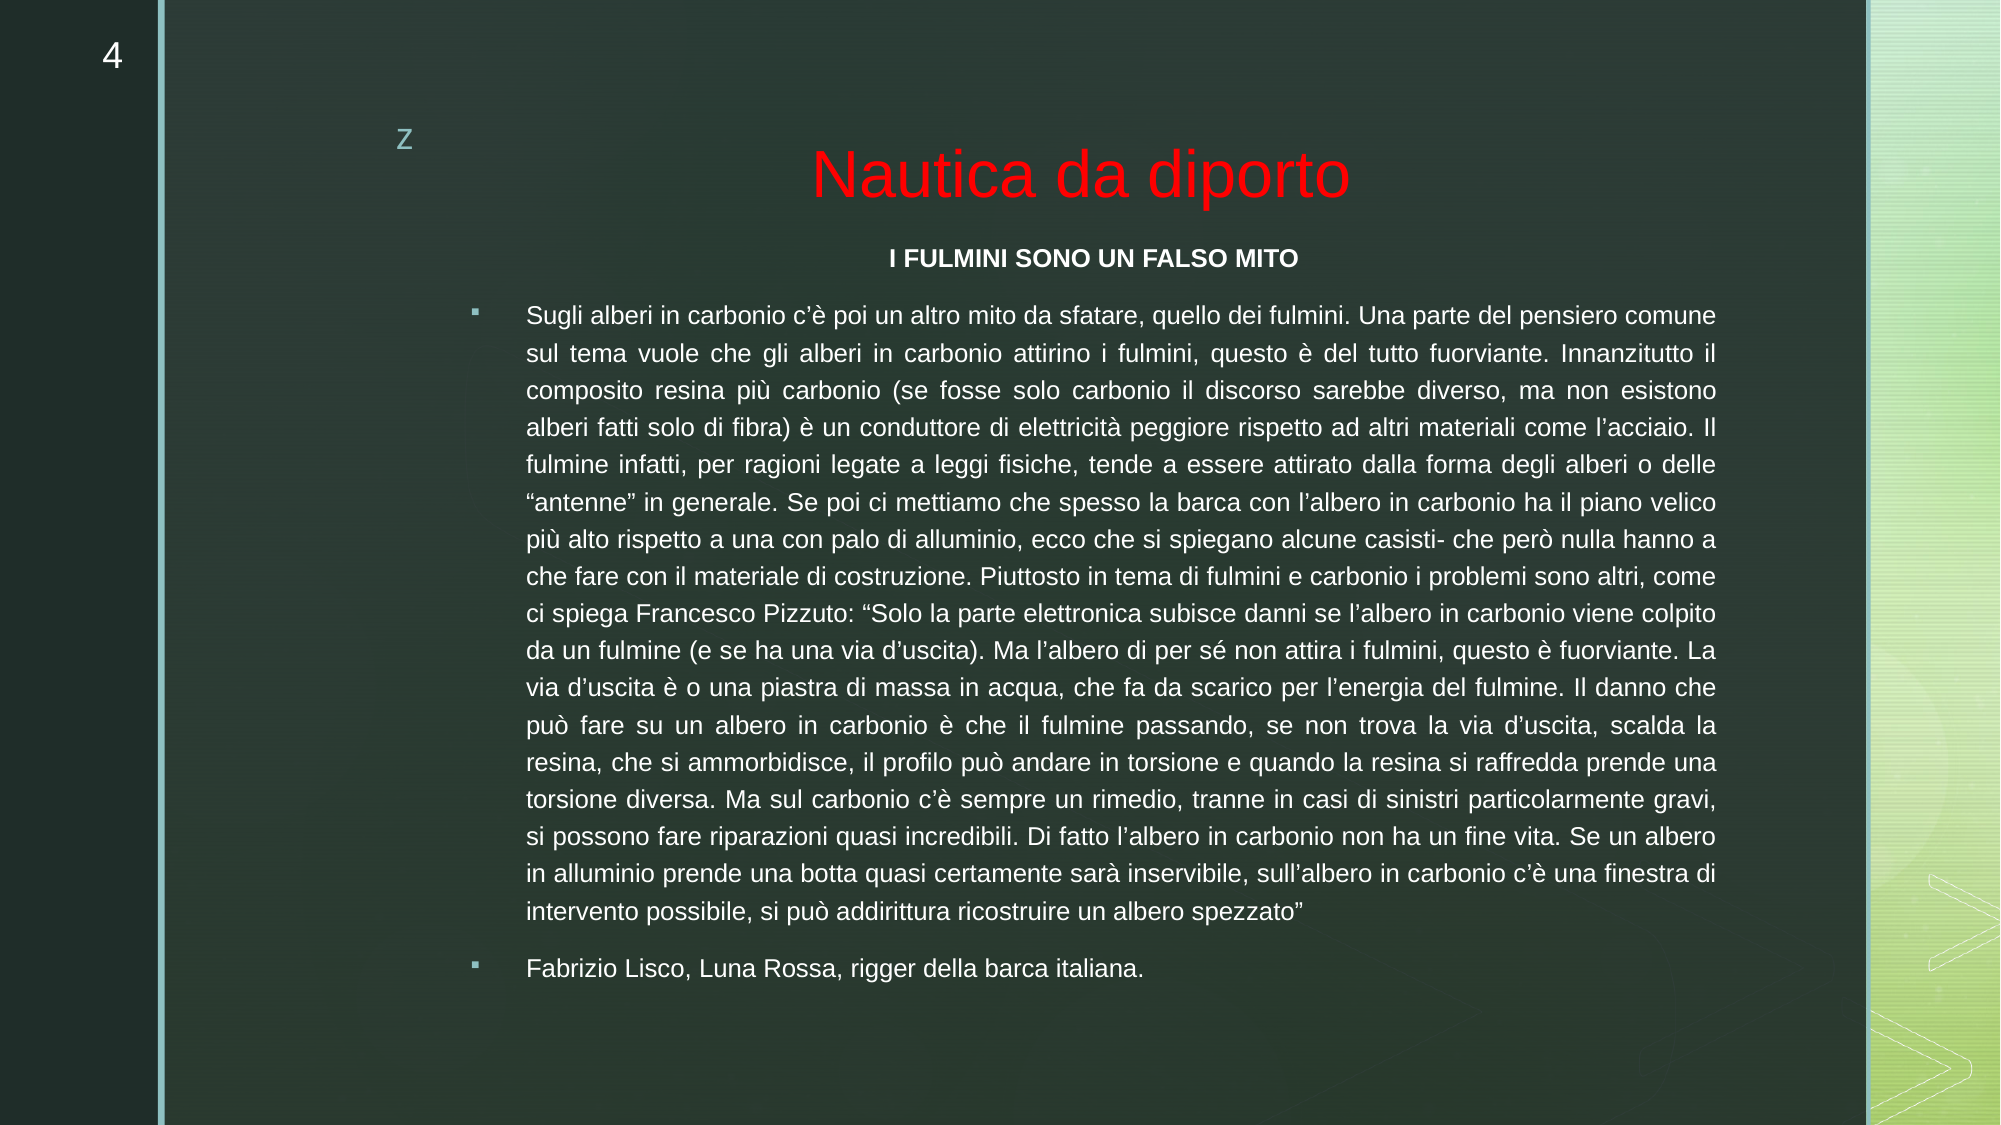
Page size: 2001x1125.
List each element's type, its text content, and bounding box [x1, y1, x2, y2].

title Nautica da diporto [428, 132, 1734, 310]
picture [1871, 0, 2001, 1125]
list I FULMINI SONO UN FALSO MITO Sugli alberi in carbonio c’è poi un altro mito da sfatare, quello dei fulmini. Una parte del pensiero comune sul tema vuole che gli alberi in carbonio attirino i fulmini, questo è del tutto fuorviante. Innanzitutto il composito resina più carbonio (se fosse solo carbonio il discorso sarebbe diverso, ma non esistono alberi fatti solo di fibra) è un conduttore di elettricità peggiore rispetto ad altri materiali come l’acciaio. Il fulmine infatti, per ragioni legate a leggi fisiche, tende a essere attirato dalla forma degli alberi o delle “antenne” in generale. Se poi ci mettiamo che spesso la barca con l’albero in carbonio ha il piano velico più alto rispetto a una con palo di alluminio, ecco che si spiegano alcune casisti- che però nulla hanno a che fare con il materiale di costruzione. Piuttosto in tema di fulmini e carbonio i problemi sono altri, come ci spiega Francesco Pizzuto: “Solo la parte elettronica subisce danni se l’albero in carbonio viene colpito da un fulmine (e se ha una via d’uscita). Ma l’albero di per sé non attira i fulmini, questo è fuorviante. La via d’uscita è o una piastra di massa in acqua, che fa da scarico per l’energia del fulmine. Il danno che può fare su un albero in carbonio è che il fulmine passando, se non trova la via d’uscita, scalda la resina, che si ammorbidisce, il profilo può andare in torsione e quando la resina si raffredda prende una torsione diversa. Ma sul carbonio c’è sempre un rimedio, tranne in casi di sinistri particolarmente gravi, si possono fare riparazioni quasi incredibili. Di fatto l’albero in carbonio non ha un fine vita. Se un albero in alluminio prende una botta quasi certamente sarà inservibile, sull’albero in carbonio c’è una finestra di intervento possibile, si può addirittura ricostruire un albero spezzato” Fabrizio Lisco, Luna Rossa, rigger della barca italiana. [454, 225, 1734, 993]
slide_number 4 [25, 26, 131, 80]
